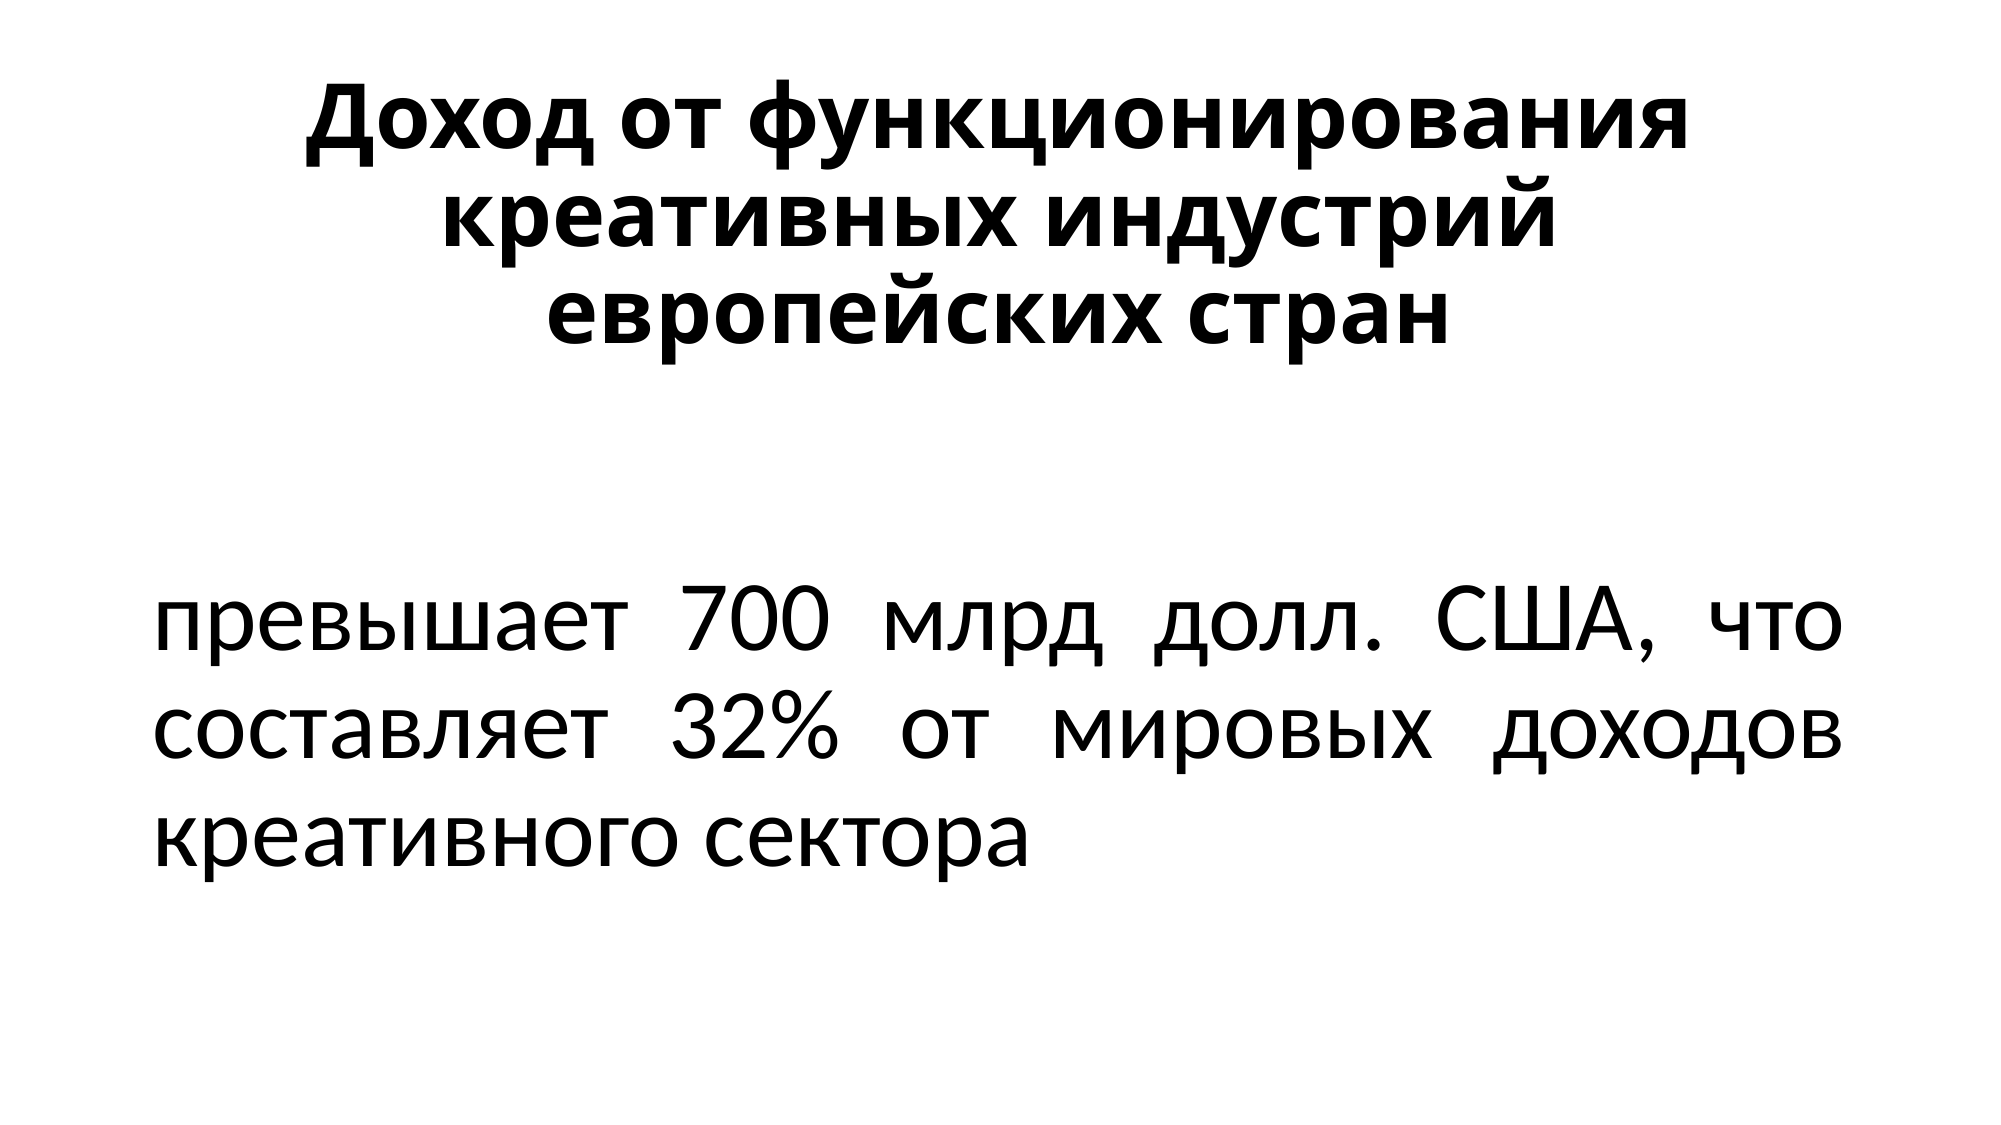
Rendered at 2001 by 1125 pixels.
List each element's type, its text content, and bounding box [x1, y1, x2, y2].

title Доход от функционирования креативных индустрий европейских стран [137, 59, 1863, 483]
list превышает 700 млрд долл. США, что составляет 32% от мировых доходов креативного сектора [137, 557, 1863, 1014]
